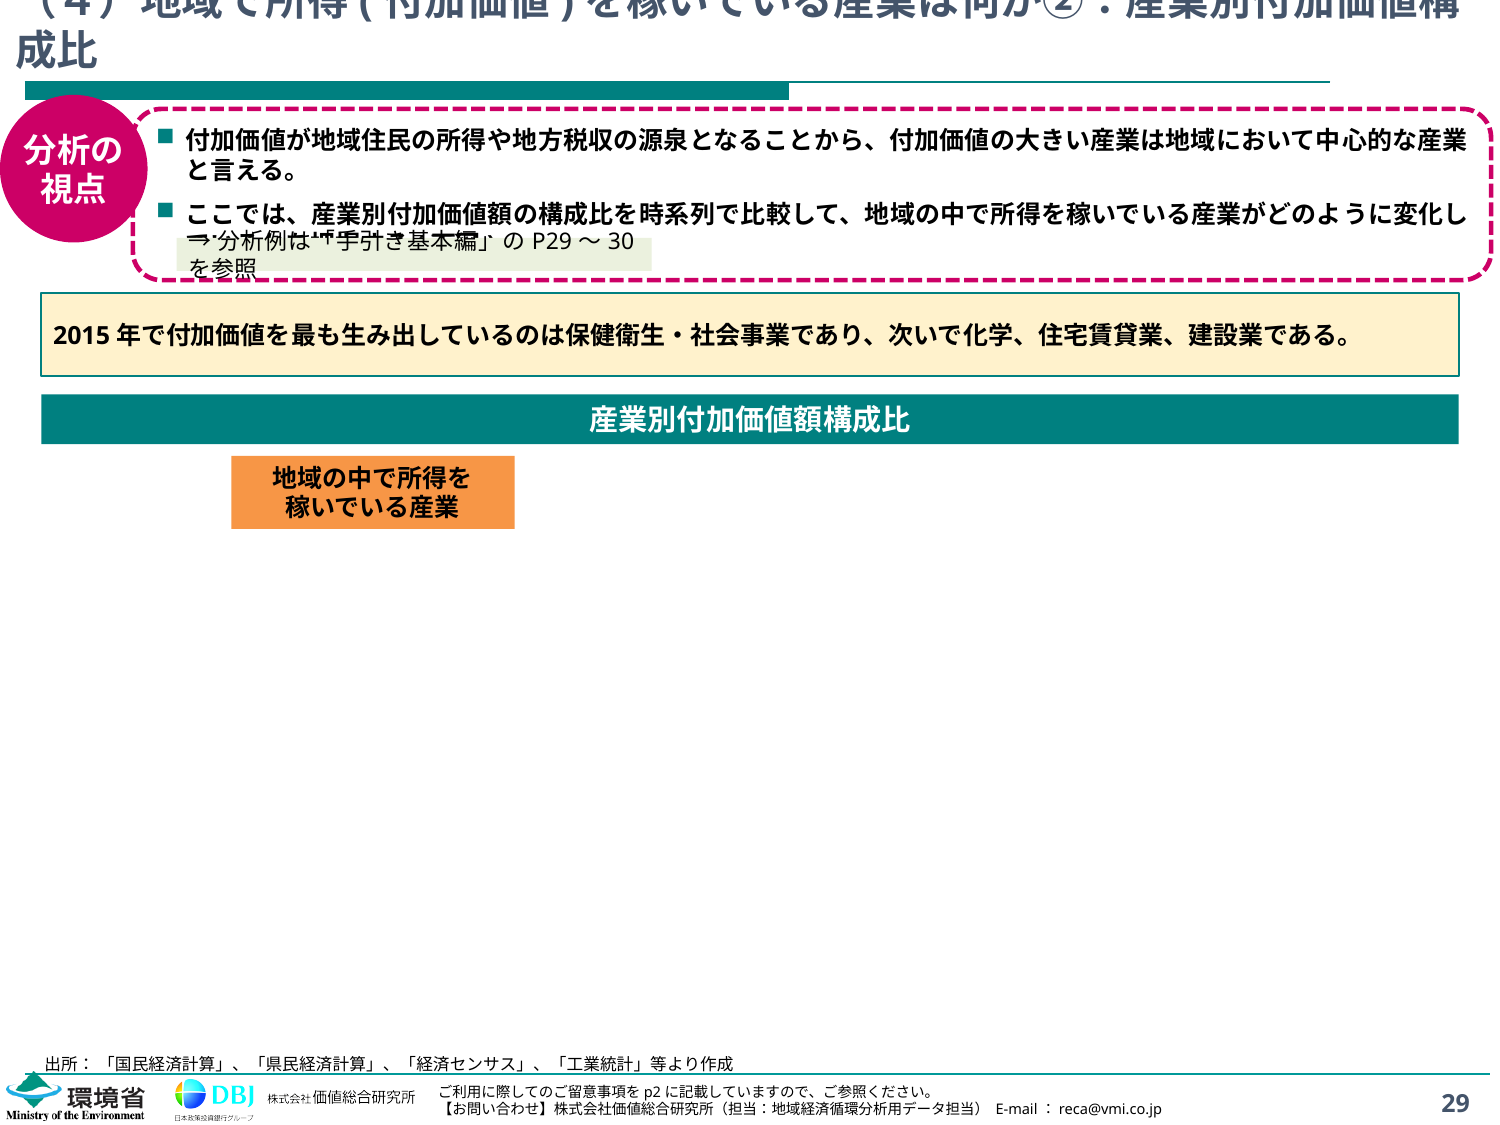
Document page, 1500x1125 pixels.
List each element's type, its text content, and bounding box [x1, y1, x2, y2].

text_box 産業別付加価値額構成比 [41, 394, 1459, 445]
picture [2, 1071, 148, 1125]
title （４）地域で所得(付加価値)を稼いでいる産業は何か②：産業別付加価値構成比 [0, 0, 1500, 82]
picture [171, 1082, 419, 1125]
text_box 付加価値が地域住民の所得や地方税収の源泉となることから、付加価値の大きい産業は地域において中心的な産業と言える。 ここでは、産業別付加価値額の構成比を時系列で比較して、地域の中で所得を稼いでいる産業がどのように変化しているかを把握する(下図)。 [132, 108, 1492, 281]
slide_number 29 [1411, 1079, 1500, 1122]
text_box 2015年で付加価値を最も生み出しているのは保健衛生・社会事業であり、次いで化学、住宅賃貸業、建設業である。 [41, 293, 1459, 376]
text_box 地域の中で所得を 稼いでいる産業 [231, 455, 515, 529]
text_box 出所： 「国民経済計算」、「県民経済計算」、「経済センサス」、「工業統計」等より作成 [29, 1046, 823, 1082]
text_box →分析例は「手引き基本編」のP29～30を参照 [176, 237, 652, 271]
text_box 分析の 視点 [0, 94, 148, 243]
